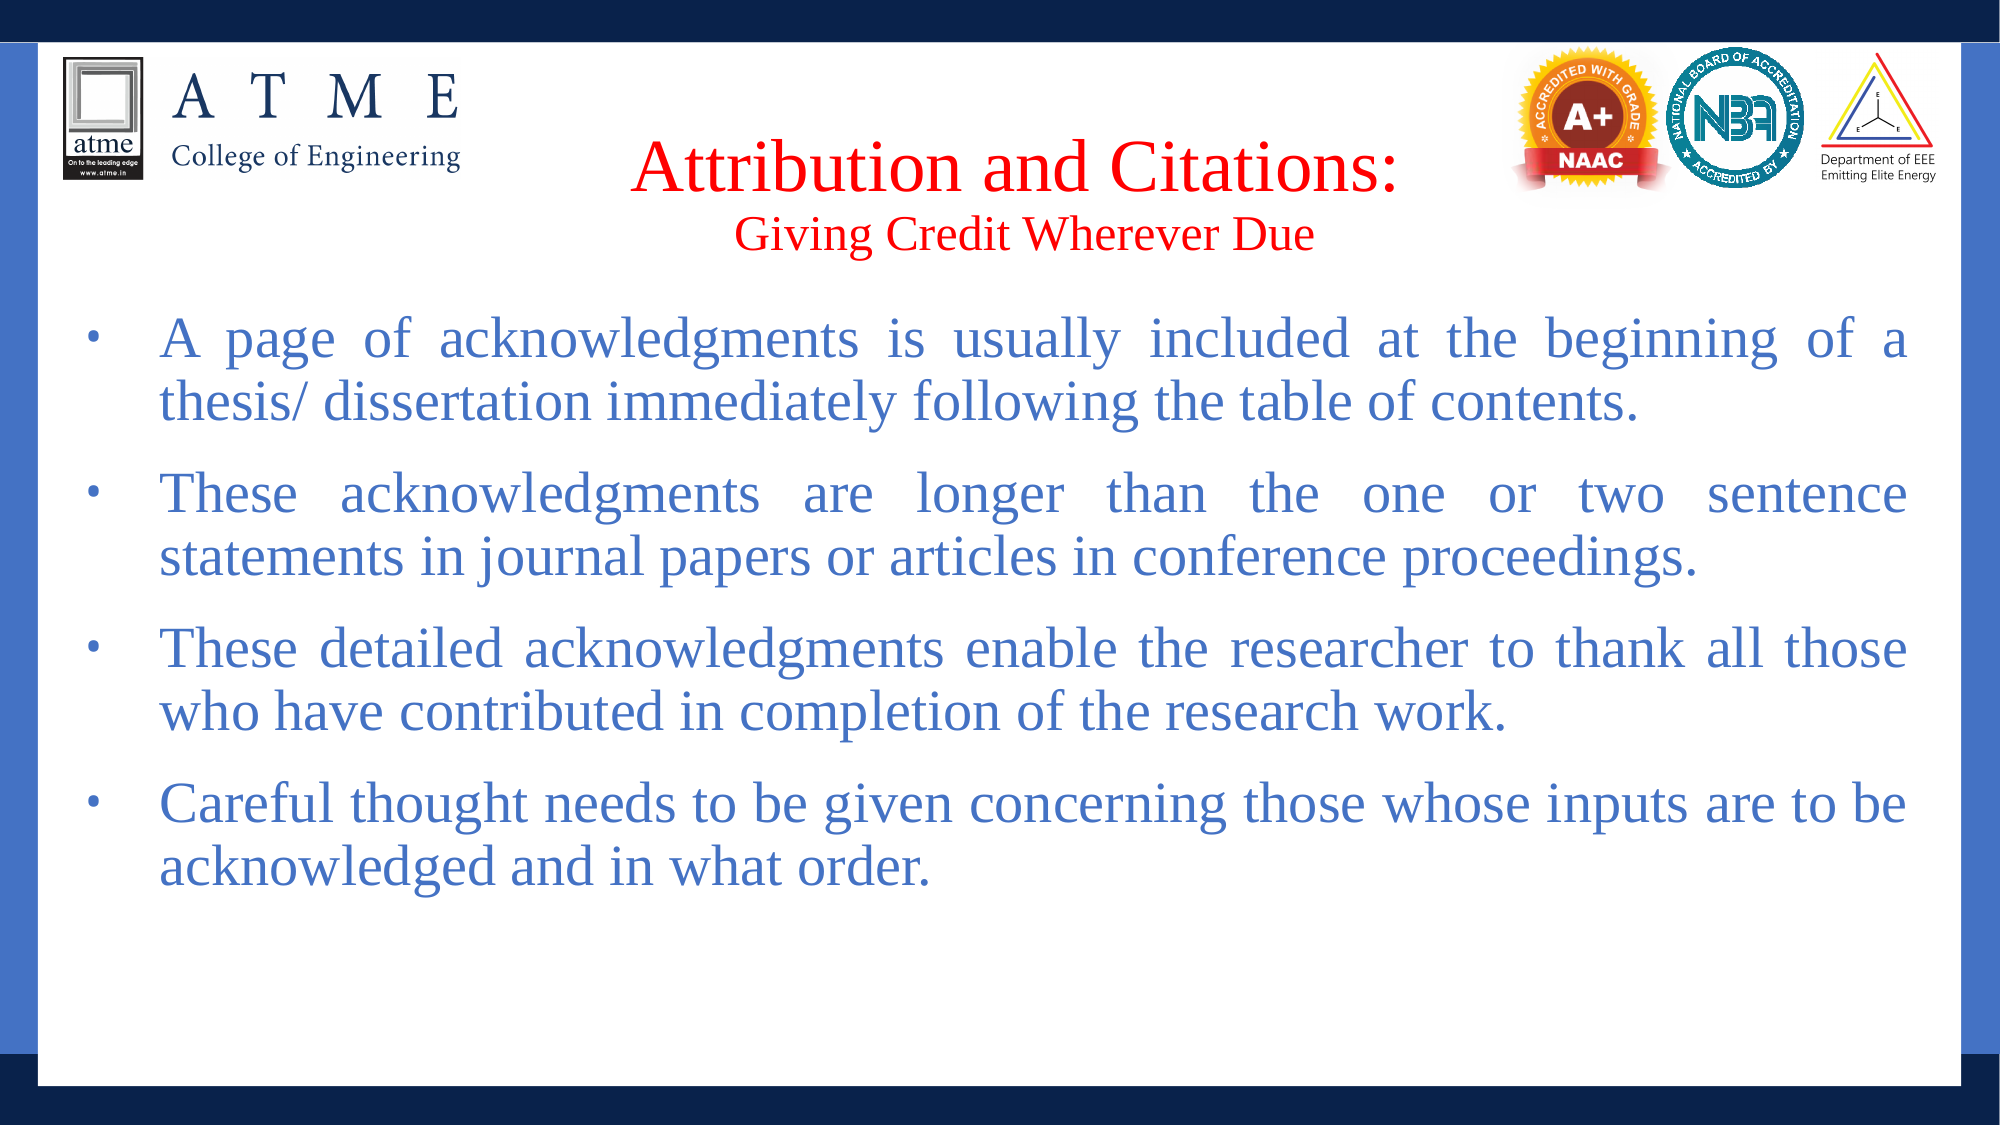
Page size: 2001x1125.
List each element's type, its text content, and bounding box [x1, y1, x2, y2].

picture [1666, 47, 1804, 188]
title Attribution and Citations: Giving Credit Wherever Due [350, 99, 1700, 288]
picture [0, 0, 2000, 43]
picture [63, 57, 461, 180]
picture [1815, 49, 1939, 184]
picture [0, 1054, 2000, 1125]
picture [1531, 60, 1651, 99]
list A page of acknowledgments is usually included at the beginning of a thesis/ dissertation immediately following the table of contents. These acknowledgments are longer than the one or two sentence statements in journal papers or articles in conference proceedings. These detailed acknowledgments enable the researcher to thank all those who have contributed in completion of the research work. Careful thought needs to be given concerning those whose inputs are to be acknowledged and in what order. [69, 299, 1925, 1025]
